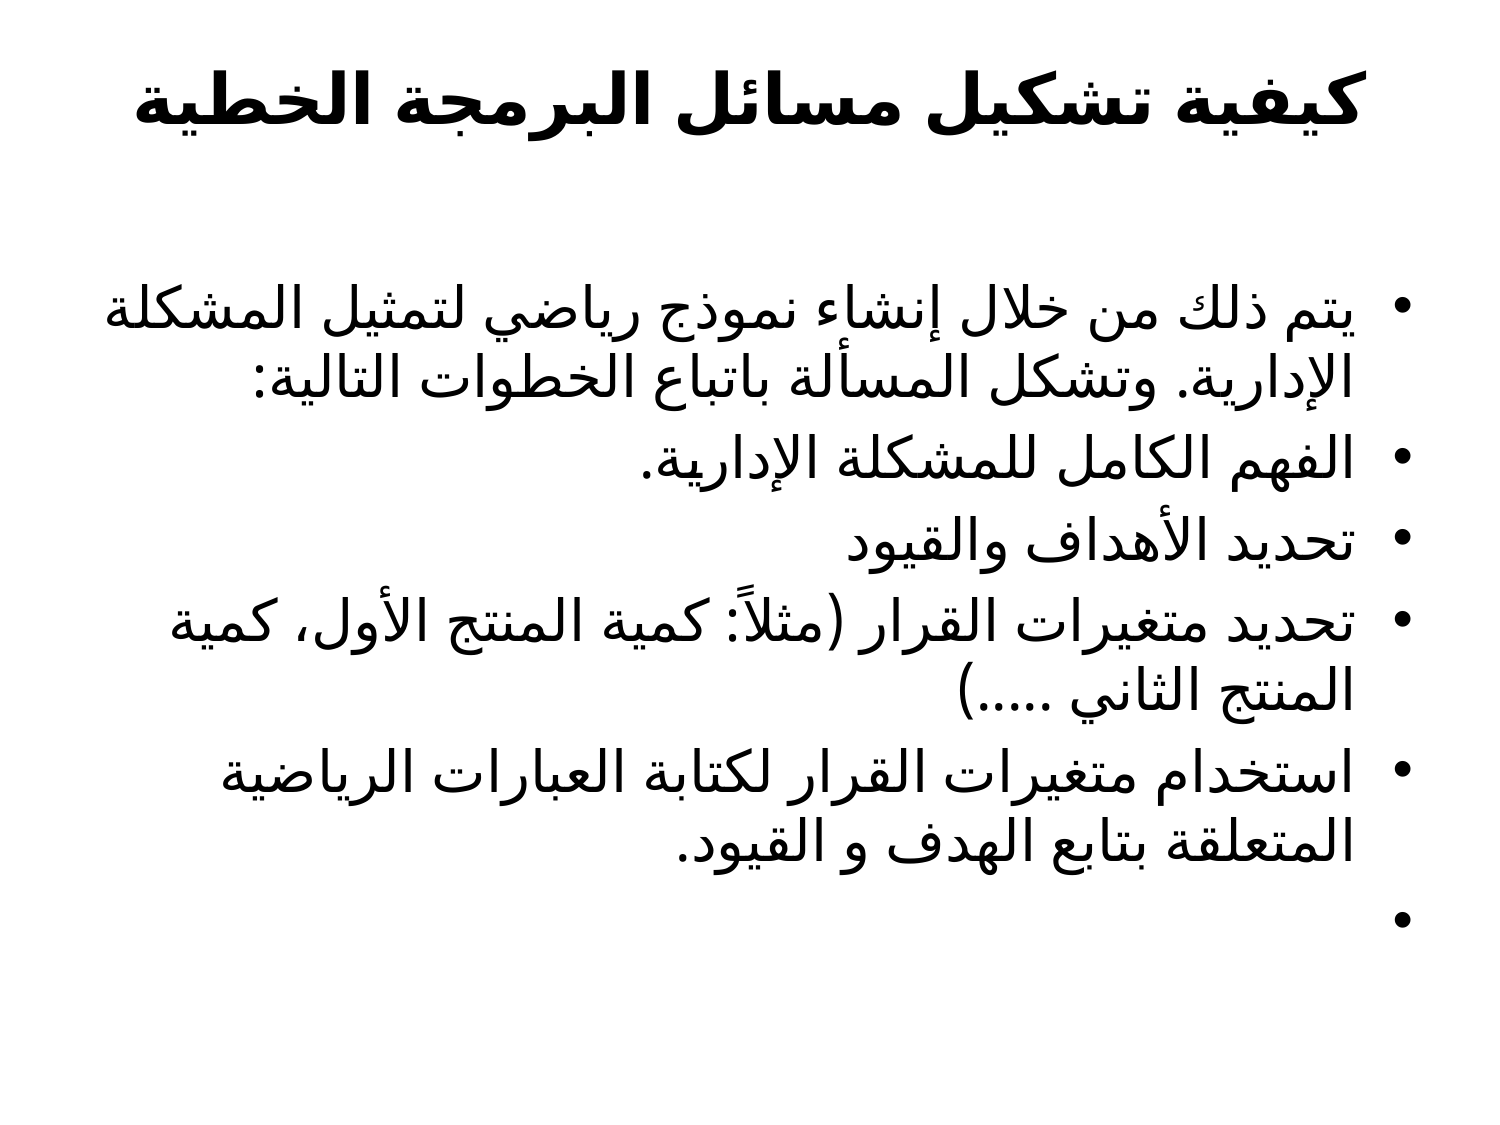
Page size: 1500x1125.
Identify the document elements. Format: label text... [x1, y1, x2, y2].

title كيفية تشكيل مسائل البرمجة الخطية [75, 45, 1425, 233]
list يتم ذلك من خلال إنشاء نموذج رياضي لتمثيل المشكلة الإدارية. وتشكل المسألة باتباع الخطوات التالية: الفهم الكامل للمشكلة الإدارية. تحديد الأهداف والقيود تحديد متغيرات القرار (مثلاً: كمية المنتج الأول، كمية المنتج الثاني .....) استخدام متغيرات القرار لكتابة العبارات الرياضية المتعلقة بتابع الهدف و القيود. [75, 262, 1425, 1005]
